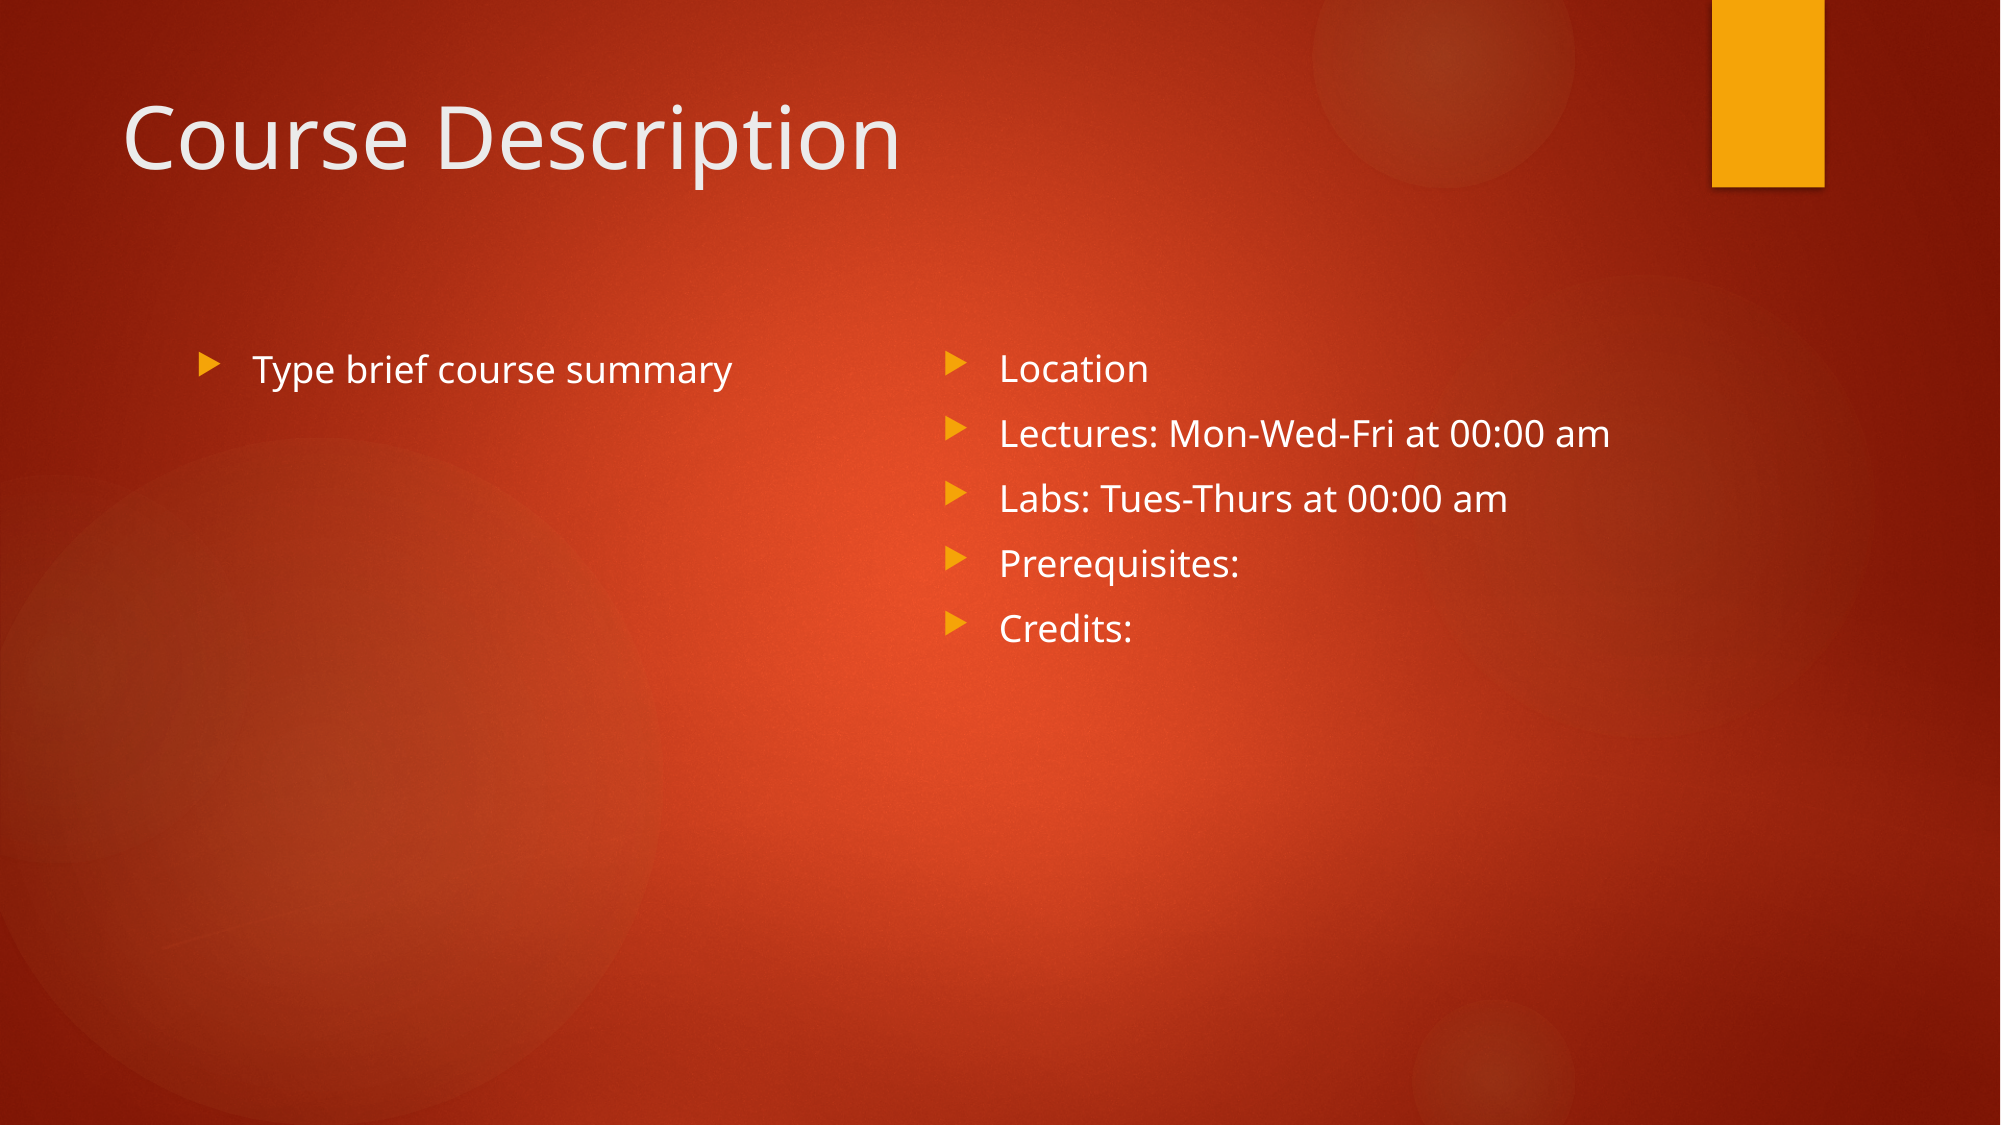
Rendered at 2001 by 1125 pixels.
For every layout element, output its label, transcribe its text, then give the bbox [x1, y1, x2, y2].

list Location Lectures: Mon-Wed-Fri at 00:00 am Labs: Tues-Thurs at 00:00 am Prerequisites: Credits: [927, 337, 1649, 1027]
title Course Description [106, 74, 1649, 304]
list Type brief course summary [181, 338, 903, 1027]
